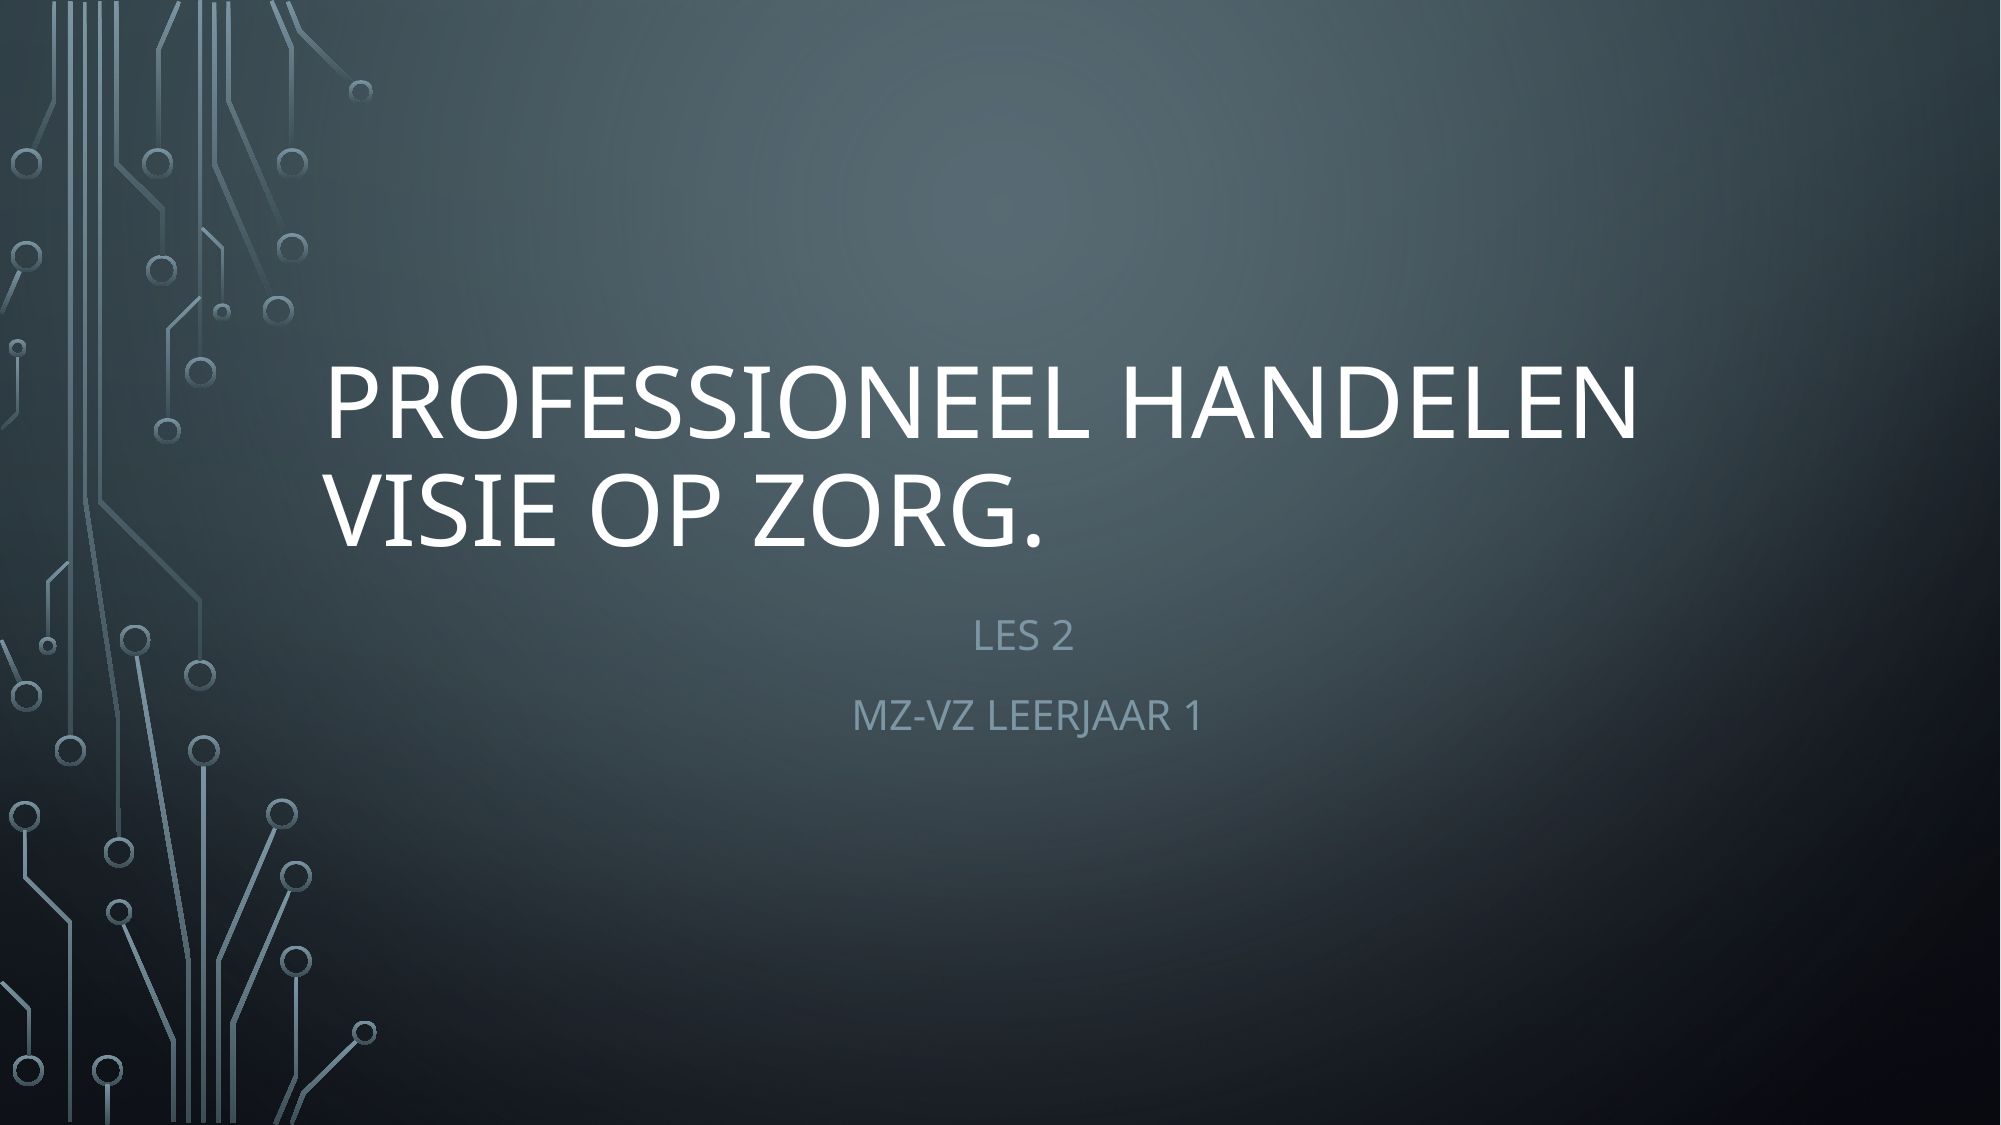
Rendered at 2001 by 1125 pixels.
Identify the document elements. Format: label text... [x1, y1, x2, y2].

subtitle Les 2 MZ-vz leerjaar 1 [307, 590, 1750, 863]
title Professioneel handelen Visie op zorg. [307, 184, 1750, 576]
